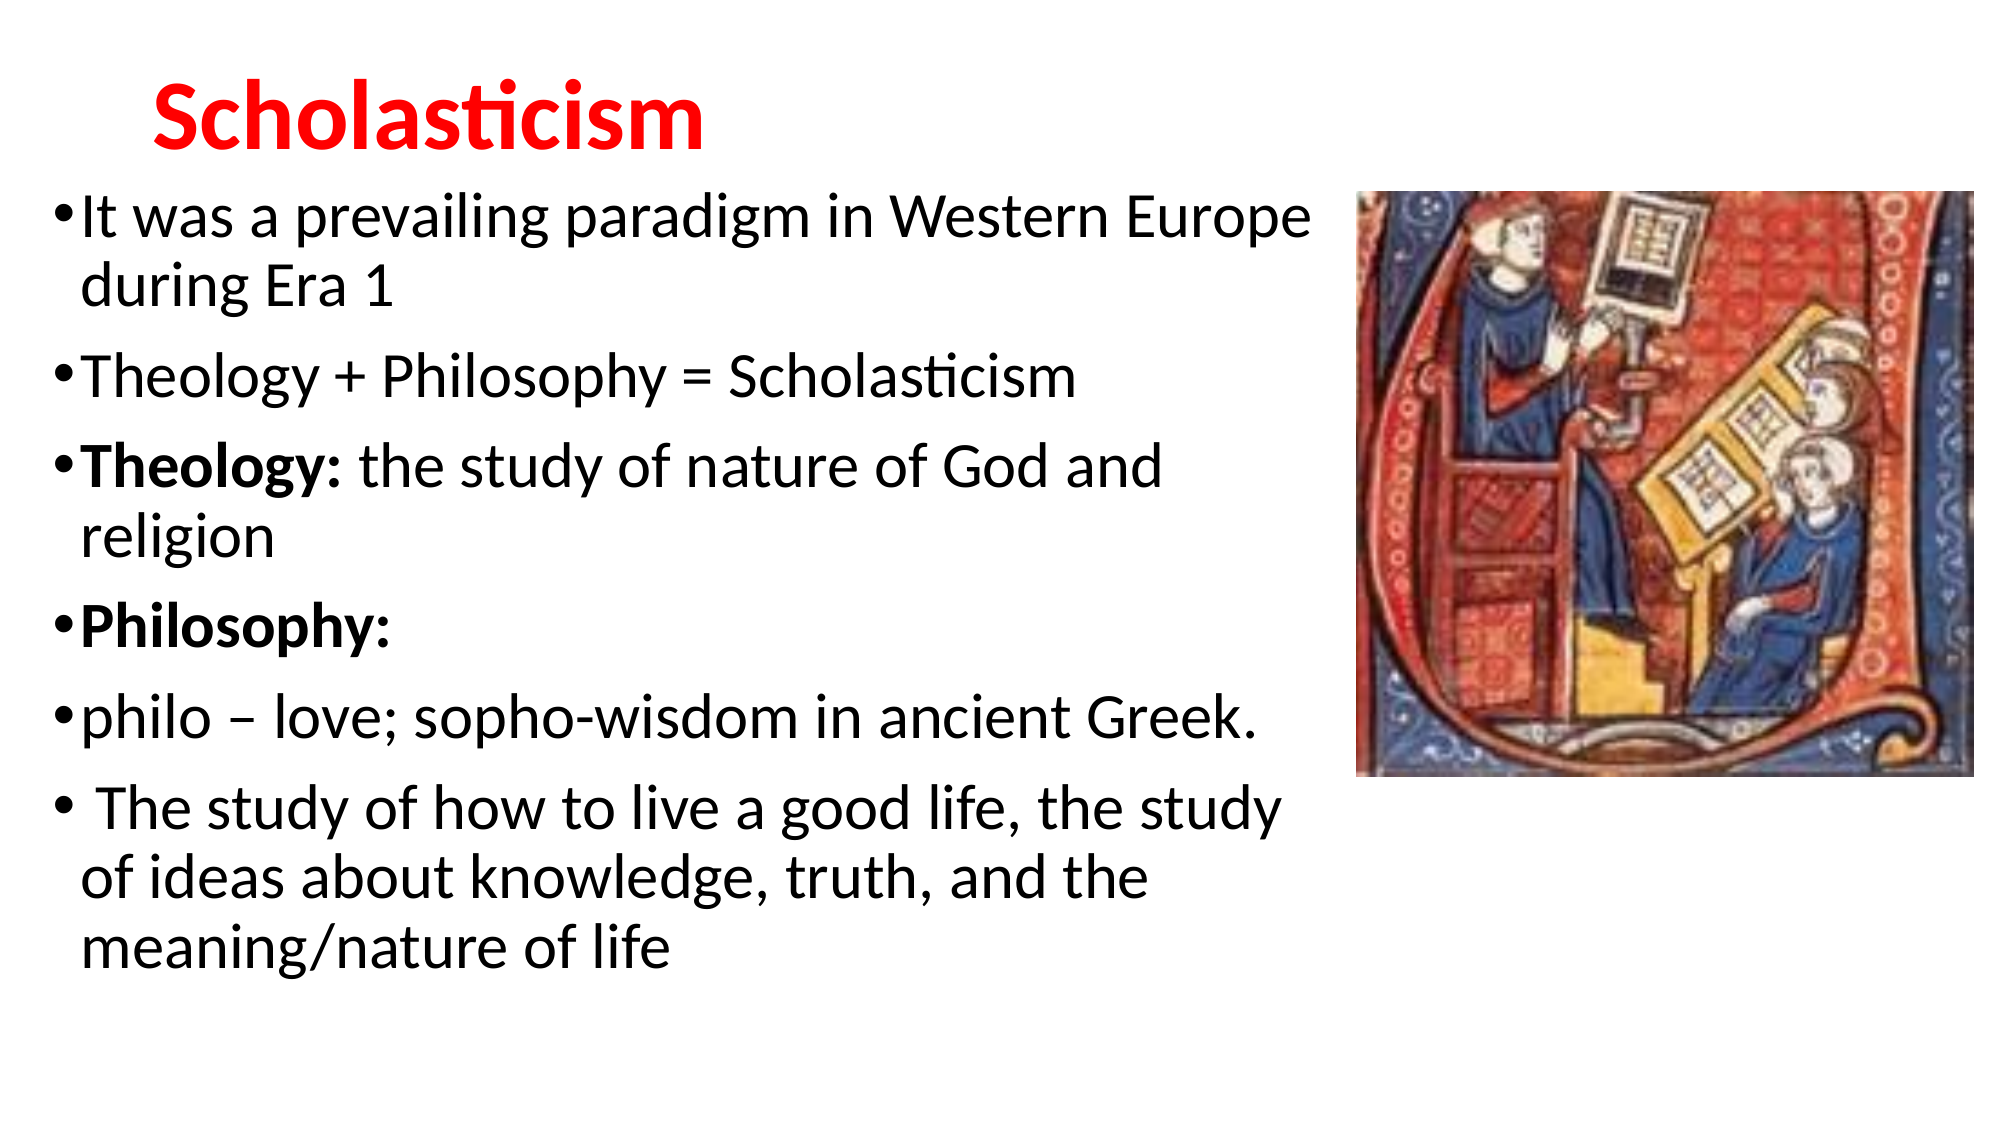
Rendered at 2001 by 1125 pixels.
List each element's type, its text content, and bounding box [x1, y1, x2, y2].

list It was a prevailing paradigm in Western Europe during Era 1 Theology + Philosophy = Scholasticism Theology: the study of nature of God and religion Philosophy: philo – love; sopho-wisdom in ancient Greek. The study of how to live a good life, the study of ideas about knowledge, truth, and the meaning/nature of life [28, 173, 1356, 1085]
title Scholasticism [137, 59, 1863, 174]
picture [1355, 191, 1975, 777]
